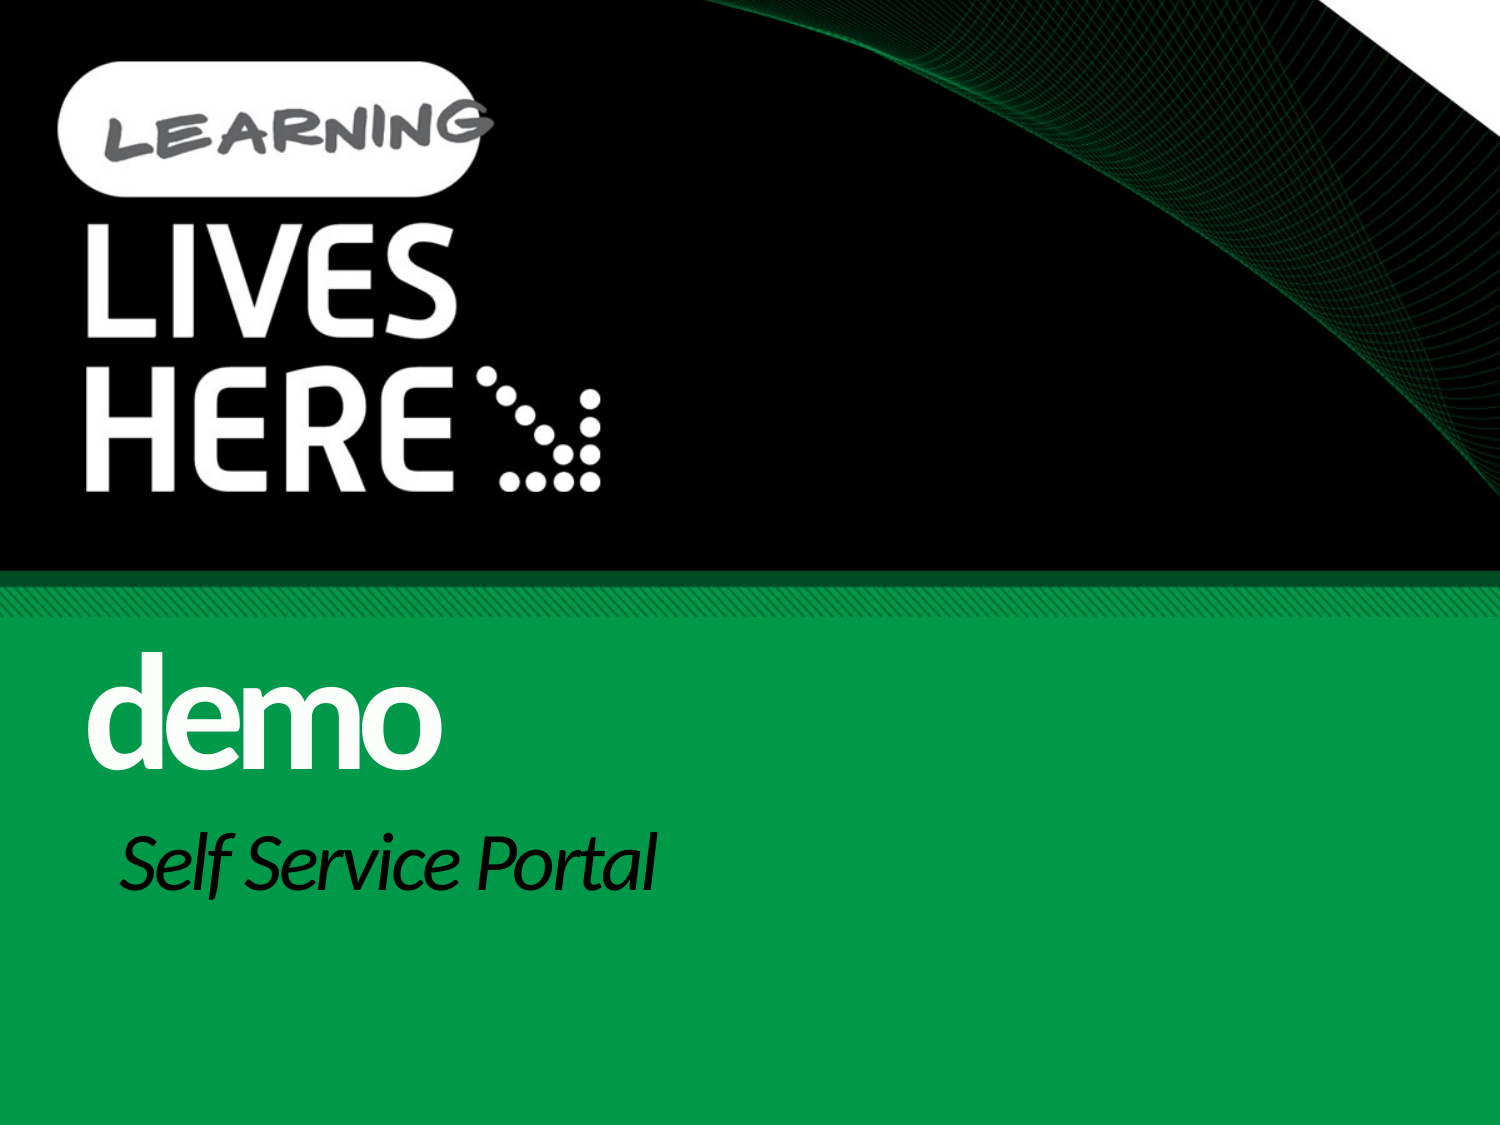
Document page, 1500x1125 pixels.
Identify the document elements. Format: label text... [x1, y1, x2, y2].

list demo [83, 625, 1344, 800]
title Self Service Portal [119, 818, 1375, 943]
picture [0, 0, 1500, 1125]
